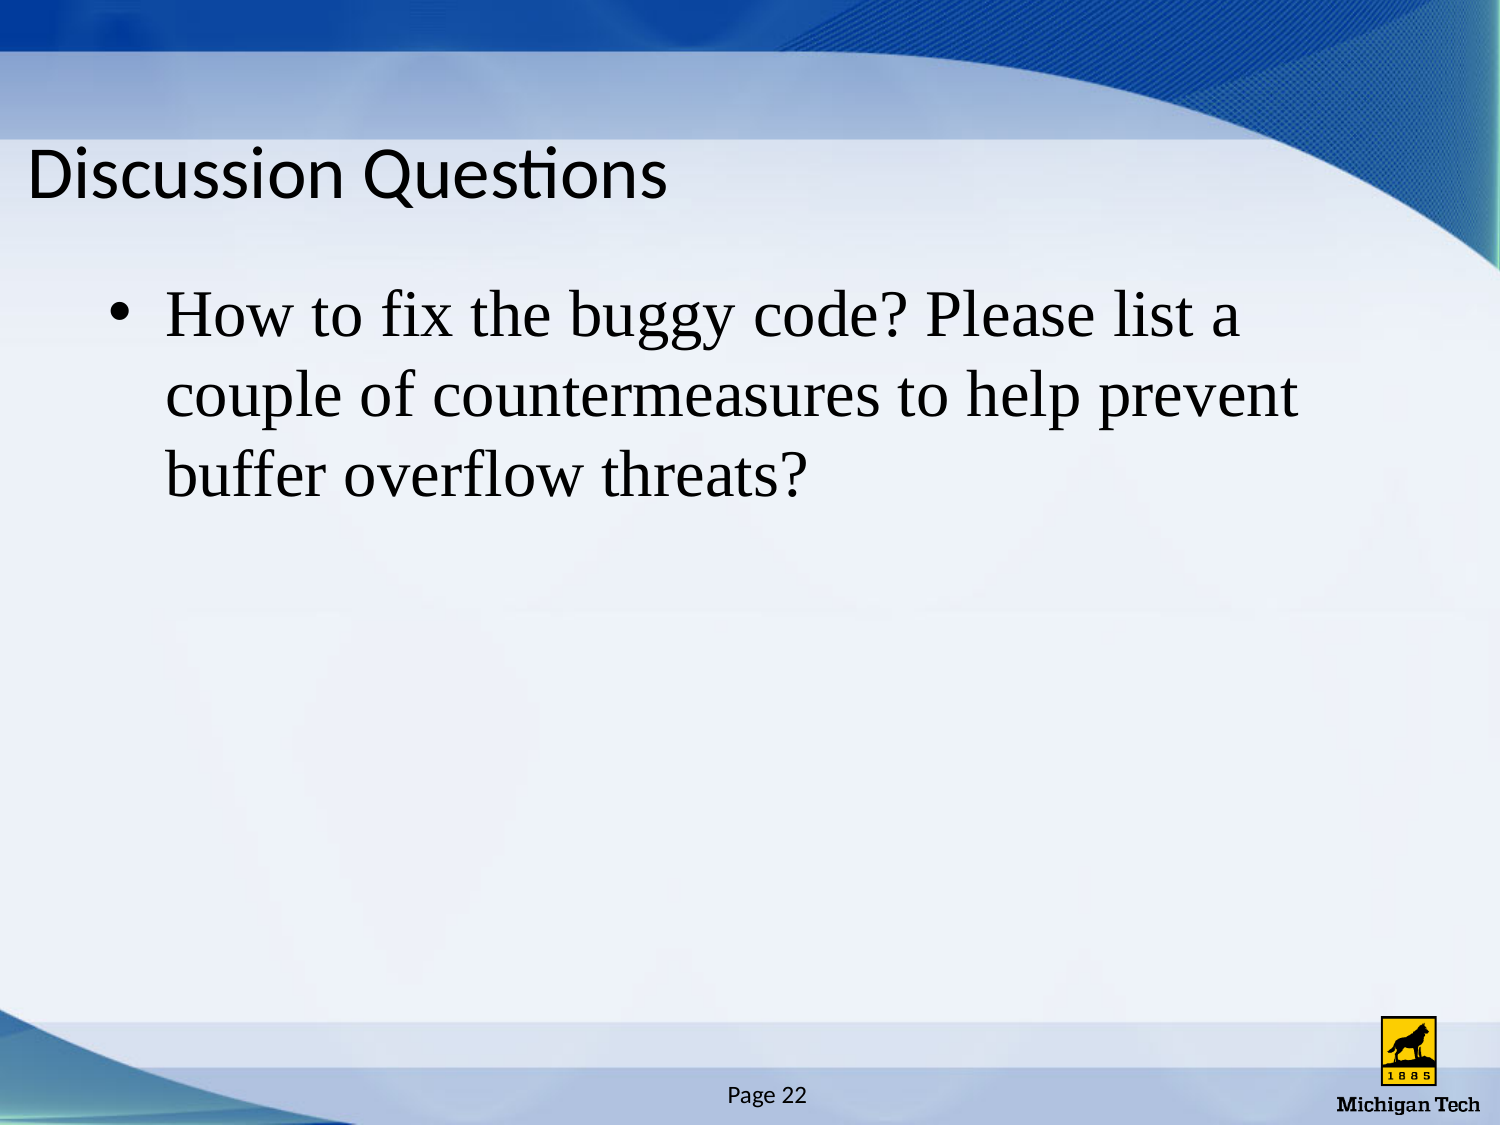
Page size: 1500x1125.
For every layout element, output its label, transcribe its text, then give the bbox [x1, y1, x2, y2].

picture [0, 0, 1500, 1125]
title Discussion Questions [12, 75, 1263, 263]
list How to fix the buggy code? Please list a couple of countermeasures to help prevent buffer overflow threats? [75, 262, 1425, 1063]
